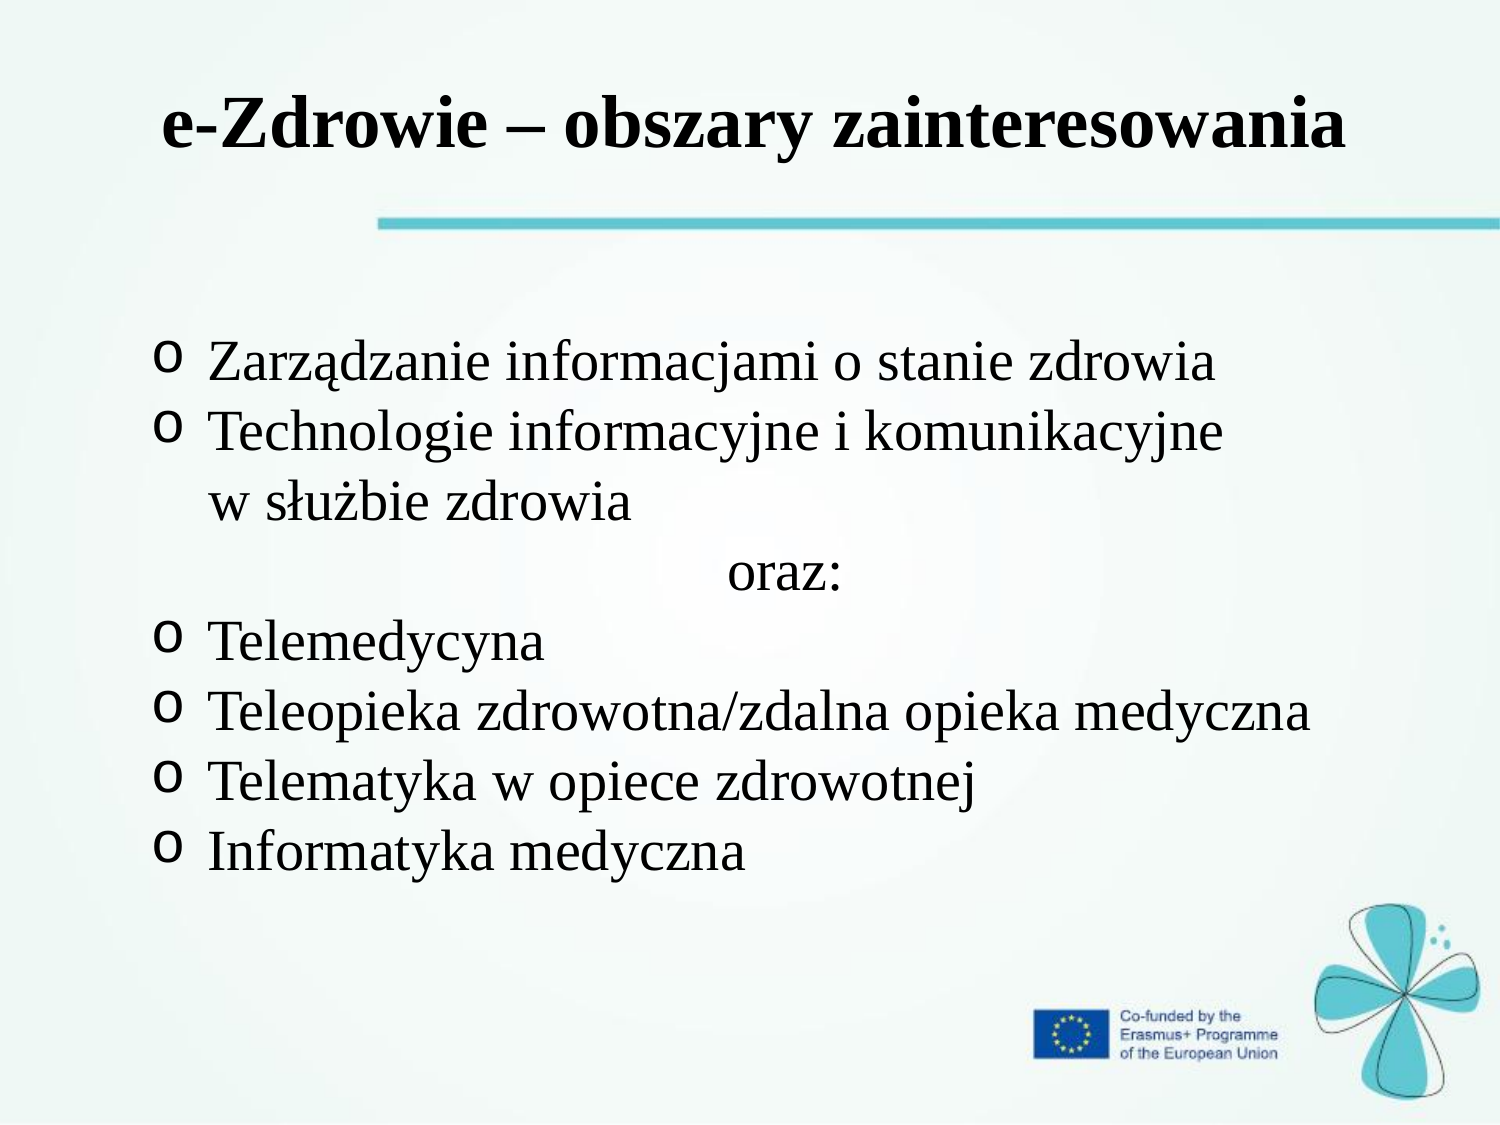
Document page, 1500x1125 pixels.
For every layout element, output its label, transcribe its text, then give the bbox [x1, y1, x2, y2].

text_box e-Zdrowie – obszary zainteresowania [89, 65, 1421, 171]
text_box Zarządzanie informacjami o stanie zdrowia Technologie informacyjne i komunikacyjne w służbie zdrowia oraz: Telemedycyna Teleopieka zdrowotna/zdalna opieka medyczna Telematyka w opiece zdrowotnej Informatyka medyczna [135, 314, 1435, 890]
picture [0, 0, 1500, 1125]
